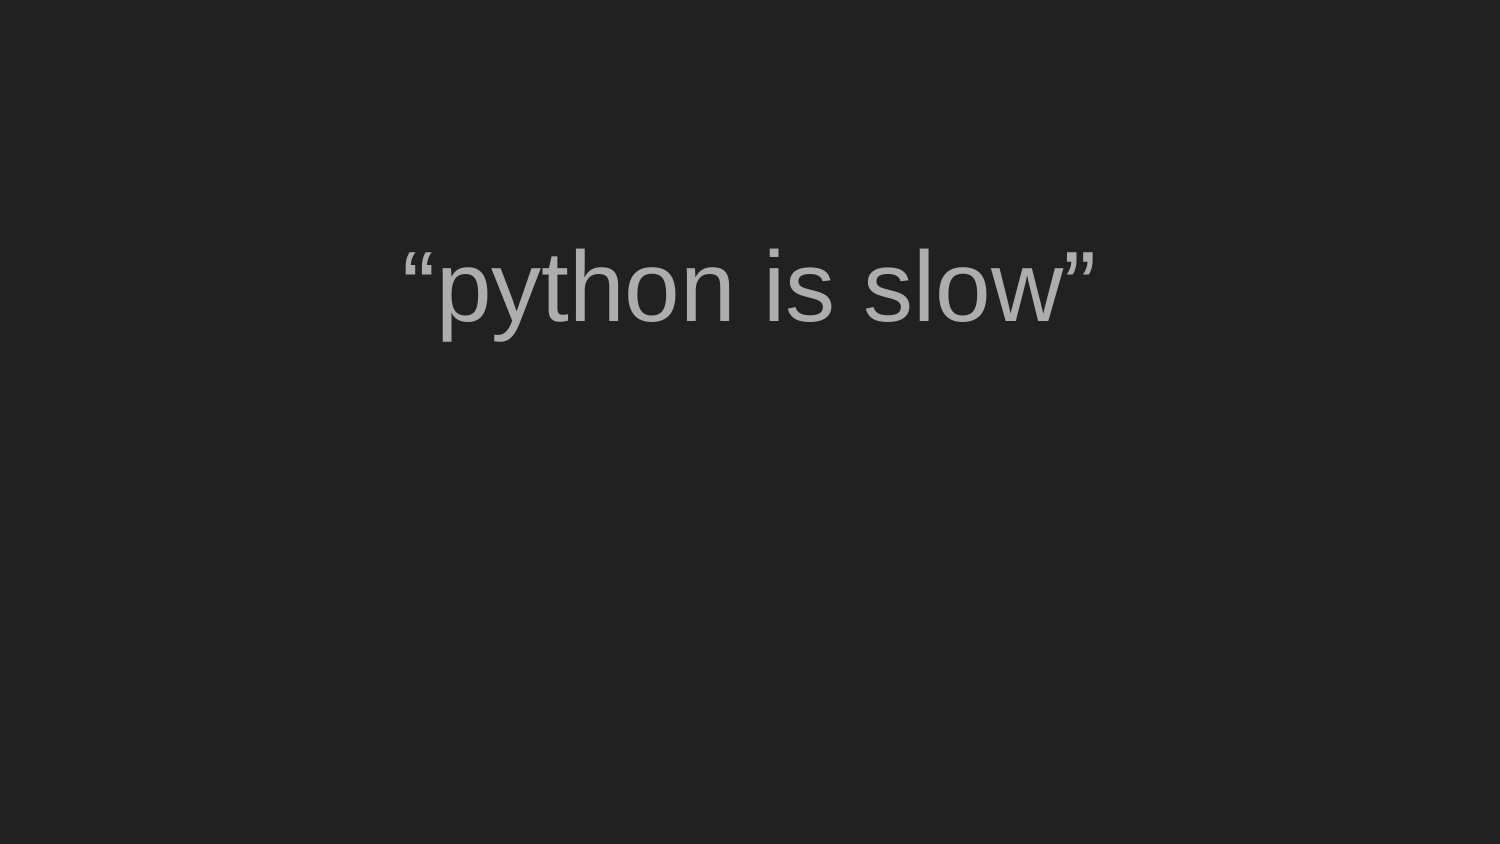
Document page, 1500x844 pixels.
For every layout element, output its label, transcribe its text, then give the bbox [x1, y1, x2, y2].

list “python is slow” [51, 189, 1449, 750]
